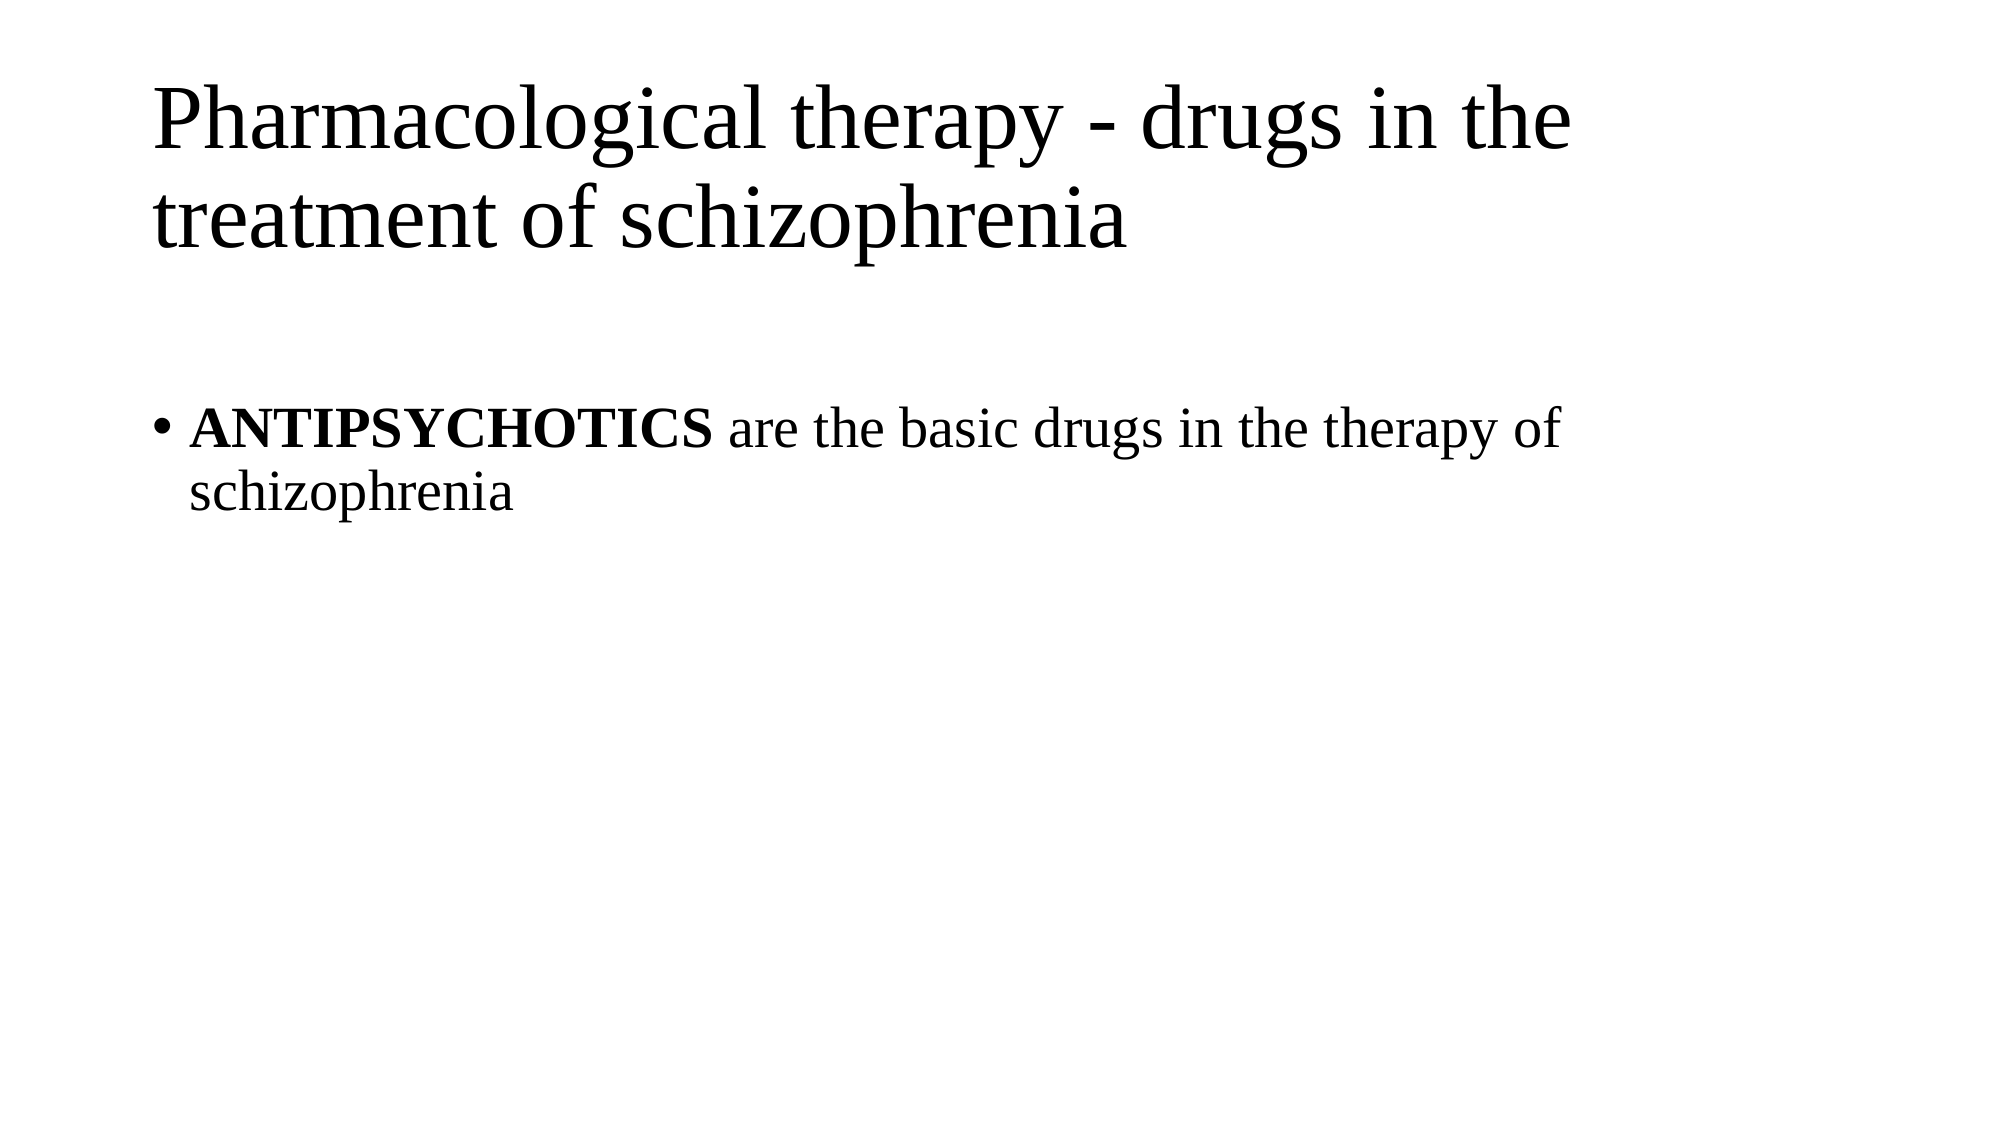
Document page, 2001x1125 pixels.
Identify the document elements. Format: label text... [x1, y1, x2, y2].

title Pharmacological therapy - drugs in the treatment of schizophrenia [137, 59, 1863, 278]
list ANTIPSYCHOTICS are the basic drugs in the therapy of schizophrenia [137, 299, 1863, 1014]
